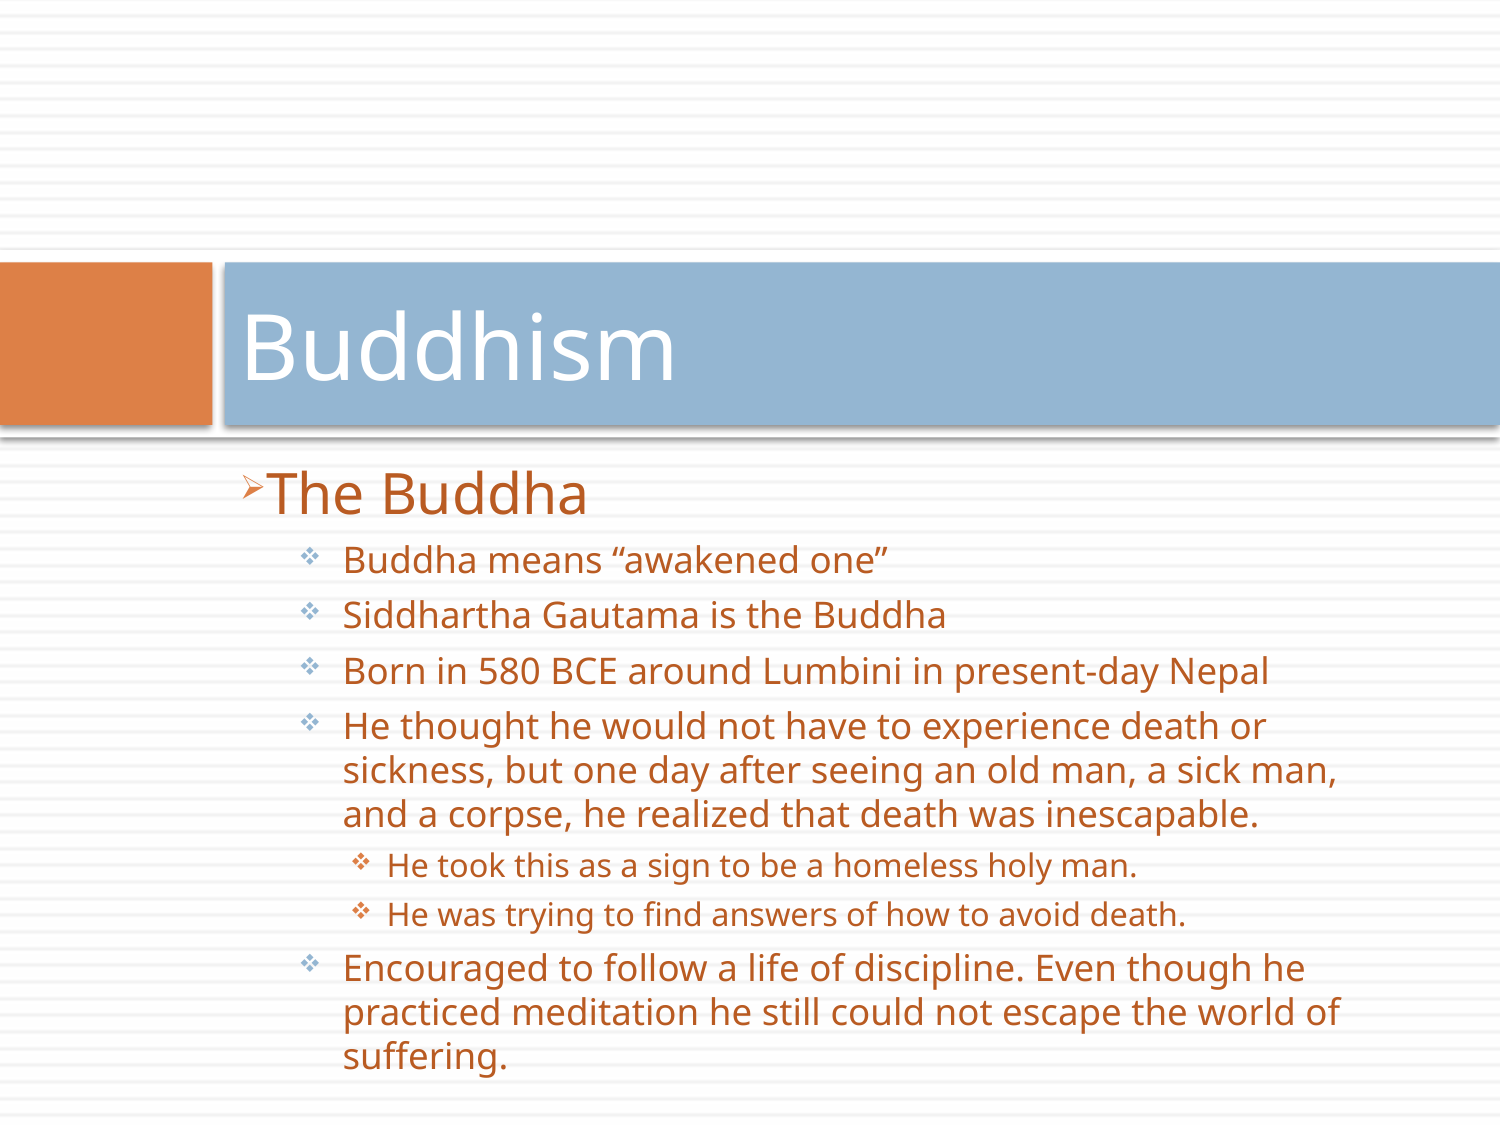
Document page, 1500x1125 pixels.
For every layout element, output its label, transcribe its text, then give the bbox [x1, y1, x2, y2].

list The Buddha Buddha means “awakened one” Siddhartha Gautama is the Buddha Born in 580 BCE around Lumbini in present-day Nepal He thought he would not have to experience death or sickness, but one day after seeing an old man, a sick man, and a corpse, he realized that death was inescapable. He took this as a sign to be a homeless holy man. He was trying to find answers of how to avoid death. Encouraged to follow a life of discipline. Even though he practiced meditation he still could not escape the world of suffering. [225, 450, 1394, 1088]
title Buddhism [225, 262, 1475, 425]
